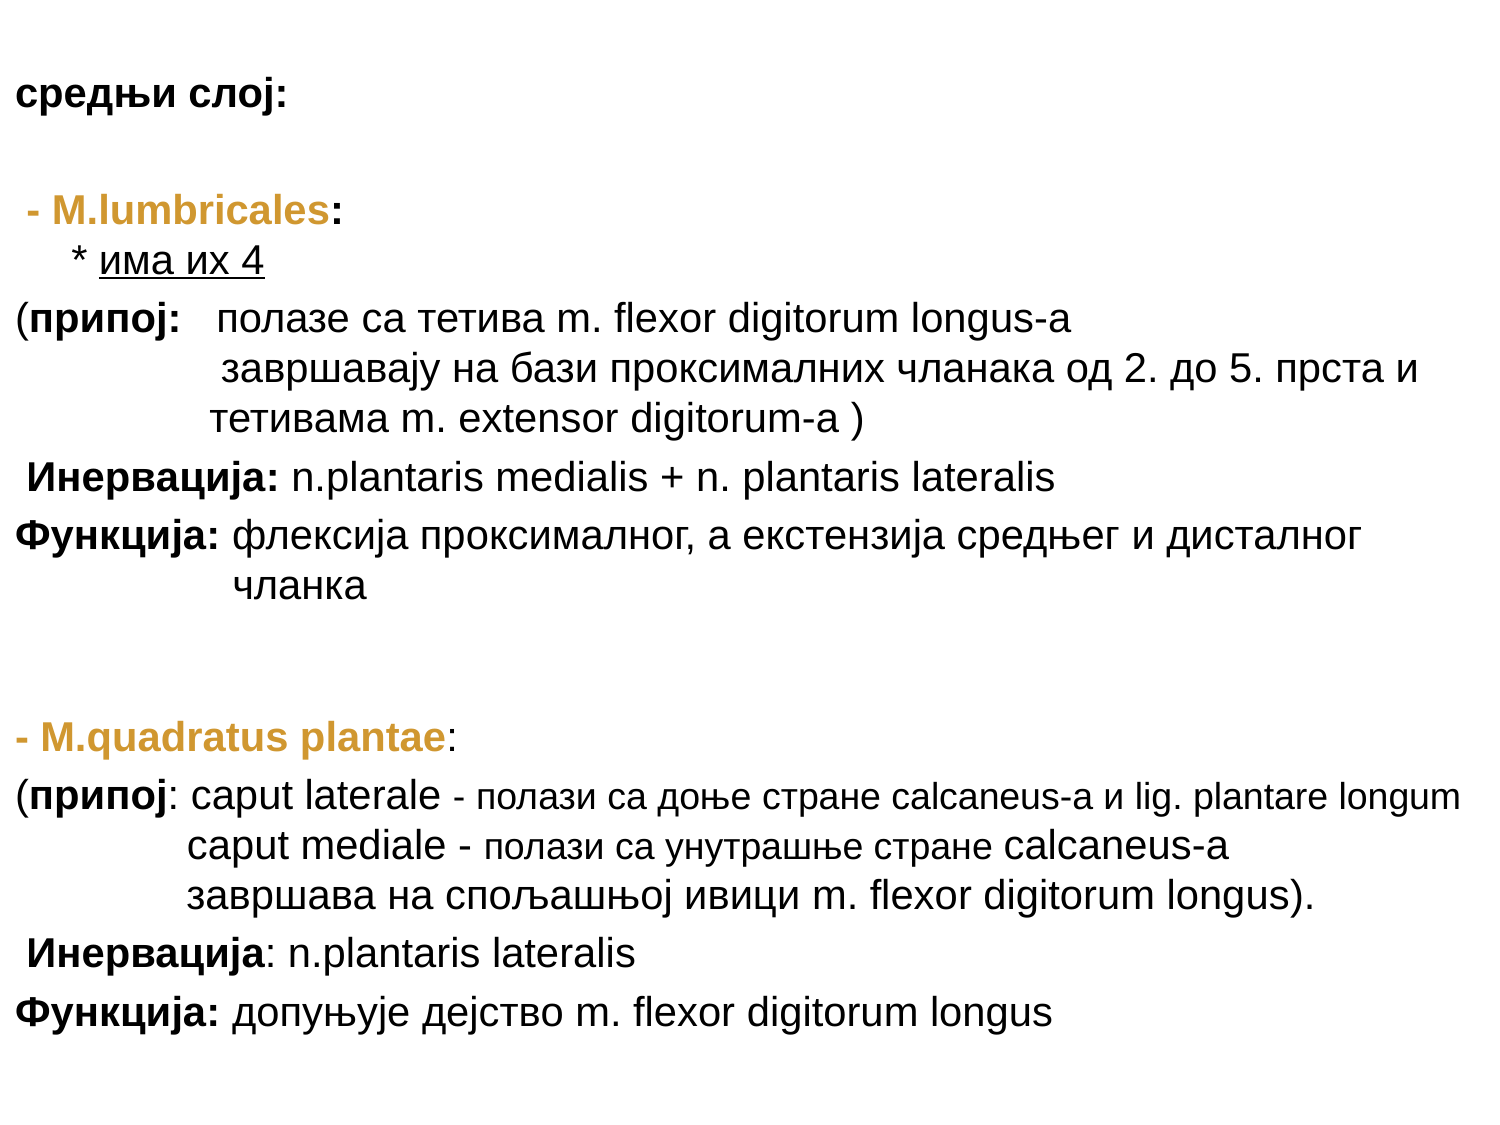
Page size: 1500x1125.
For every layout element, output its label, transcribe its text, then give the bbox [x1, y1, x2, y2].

list средњи слој: - M.lumbricales: * има их 4 (припој: полазе са тетива m. flexor digitorum longus-a завршавају на бази проксималних чланака од 2. до 5. прста и тетивама m. extensor digitorum-a ) Инервaција: n.plantaris medialis + n. plantaris lateralis Функција: флексија проксималног, а екстензија средњег и дисталног чланка - M.quadratus plantae: (припој: caput laterale - полази са доње стране calcaneus-a и lig. plantare longum caput mediale - полази са унутрашње стране calcaneus-a завршава на спољашњој ивици m. flexor digitorum longus). Инервација: n.plantaris lateralis Функција: допуњује дејство m. flexor digitorum longus [0, 0, 1500, 1125]
